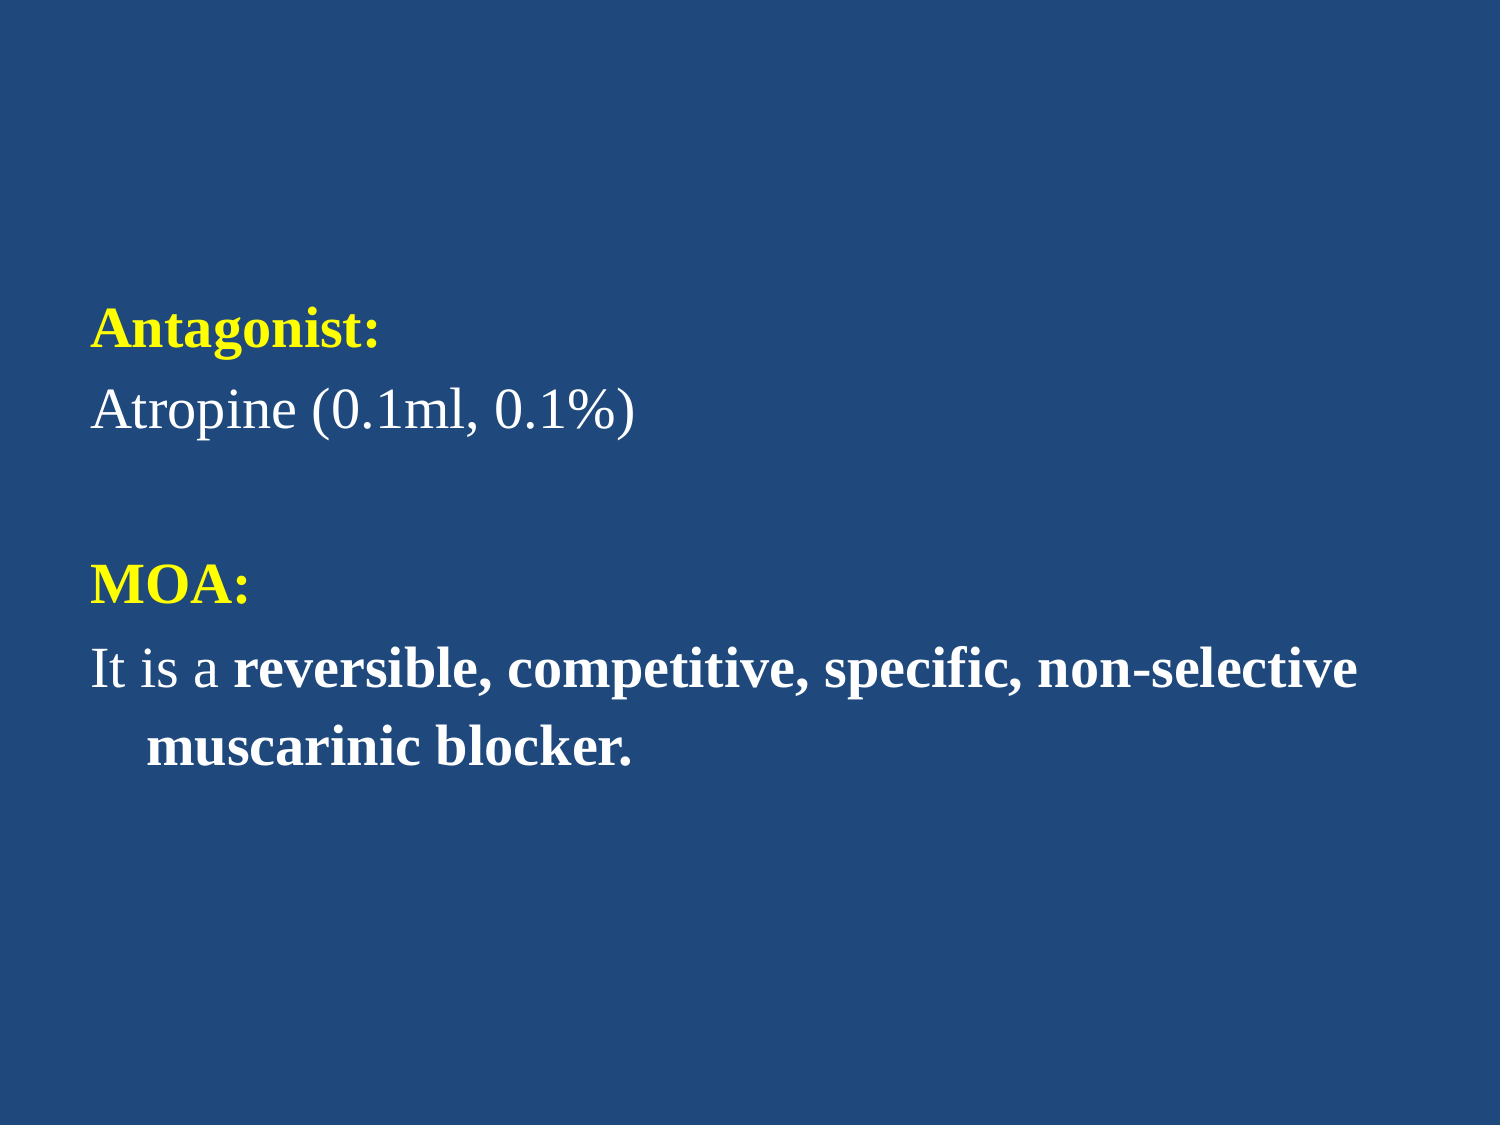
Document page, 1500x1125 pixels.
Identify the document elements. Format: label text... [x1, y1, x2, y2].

list Antagonist: Atropine (0.1ml, 0.1%) MOA: It is a reversible, competitive, specific, non-selective muscarinic blocker. [75, 281, 1425, 1005]
